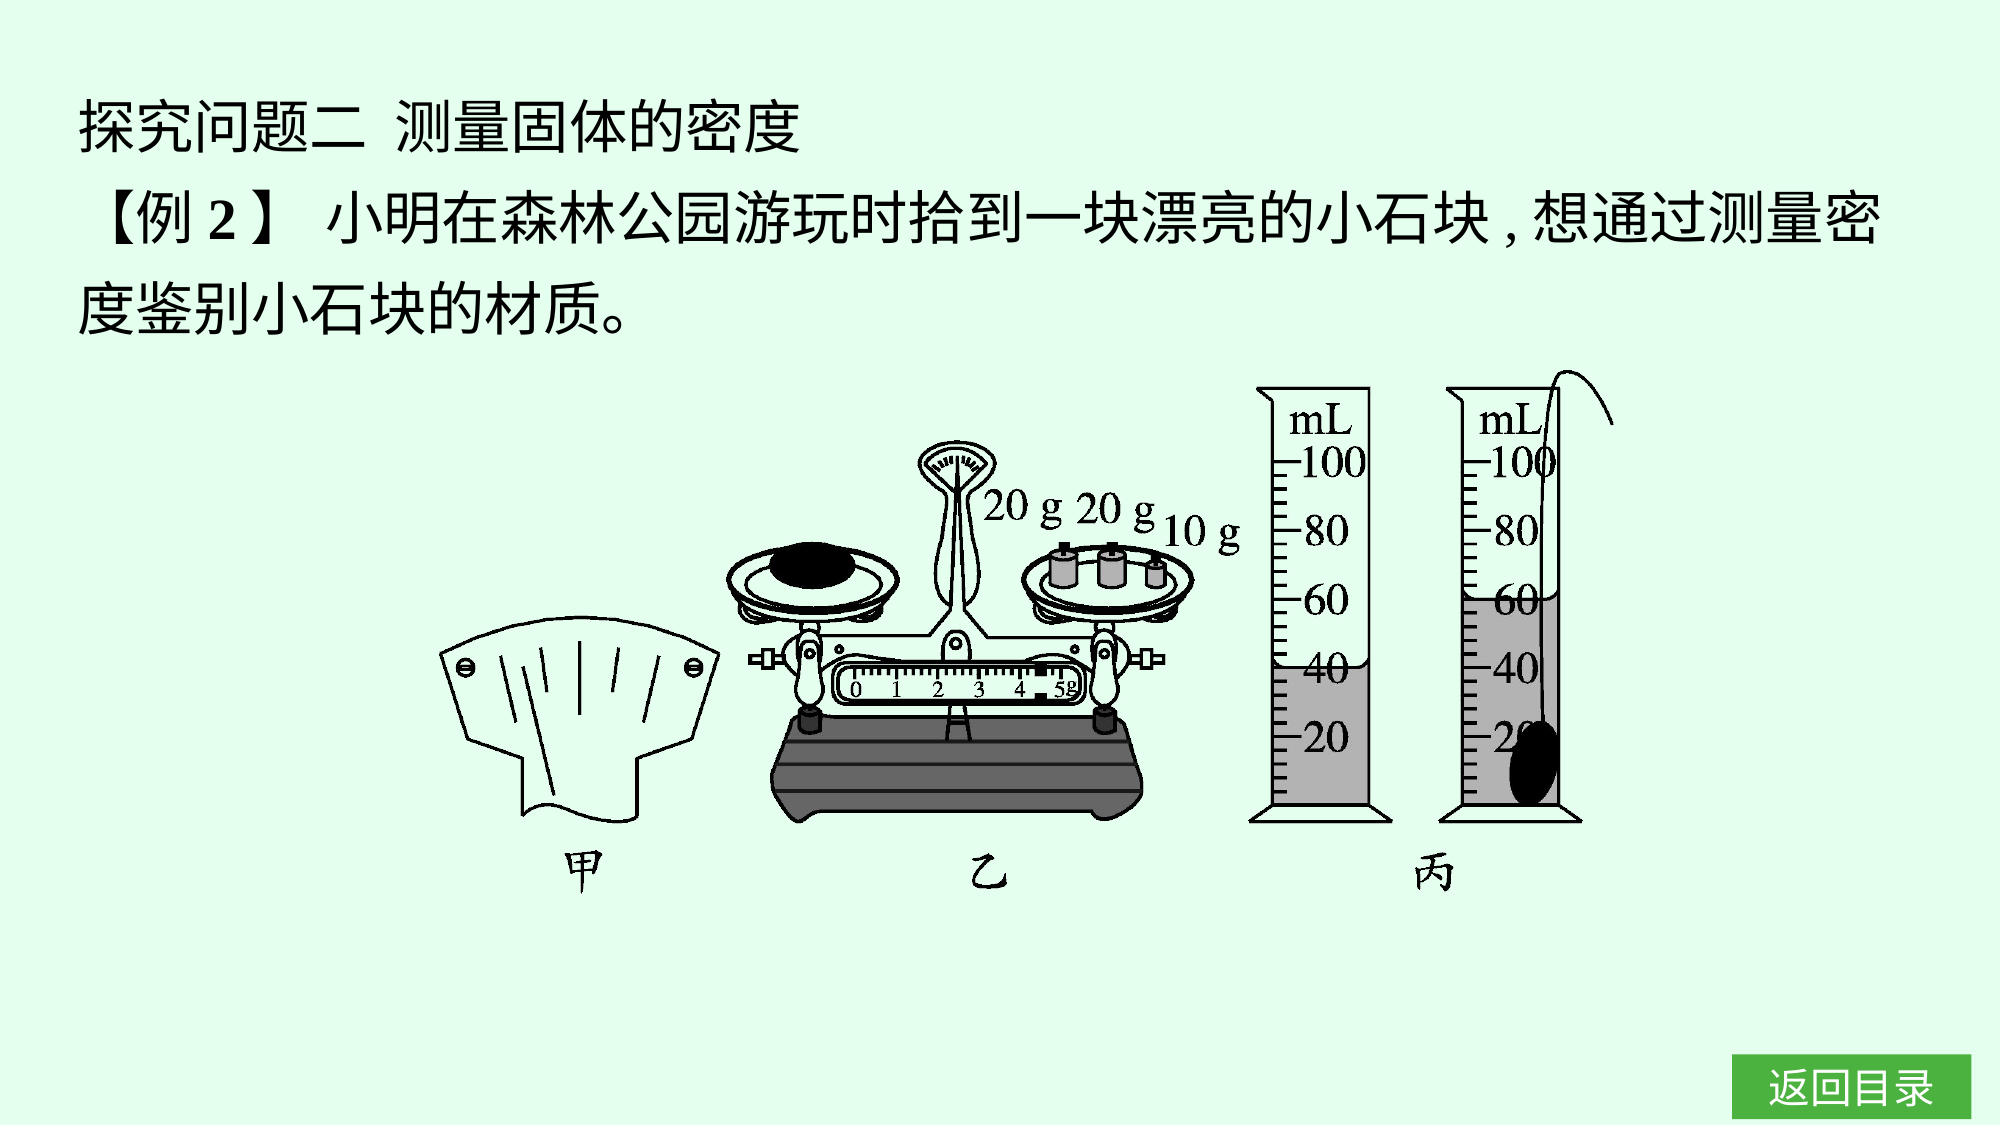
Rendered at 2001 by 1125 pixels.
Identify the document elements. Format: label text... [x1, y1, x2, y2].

picture [435, 365, 1614, 899]
text_box 探究问题二 测量固体的密度 【例2】 小明在森林公园游玩时拾到一块漂亮的小石块,想通过测量密度鉴别小石块的材质。 [62, 61, 1938, 350]
